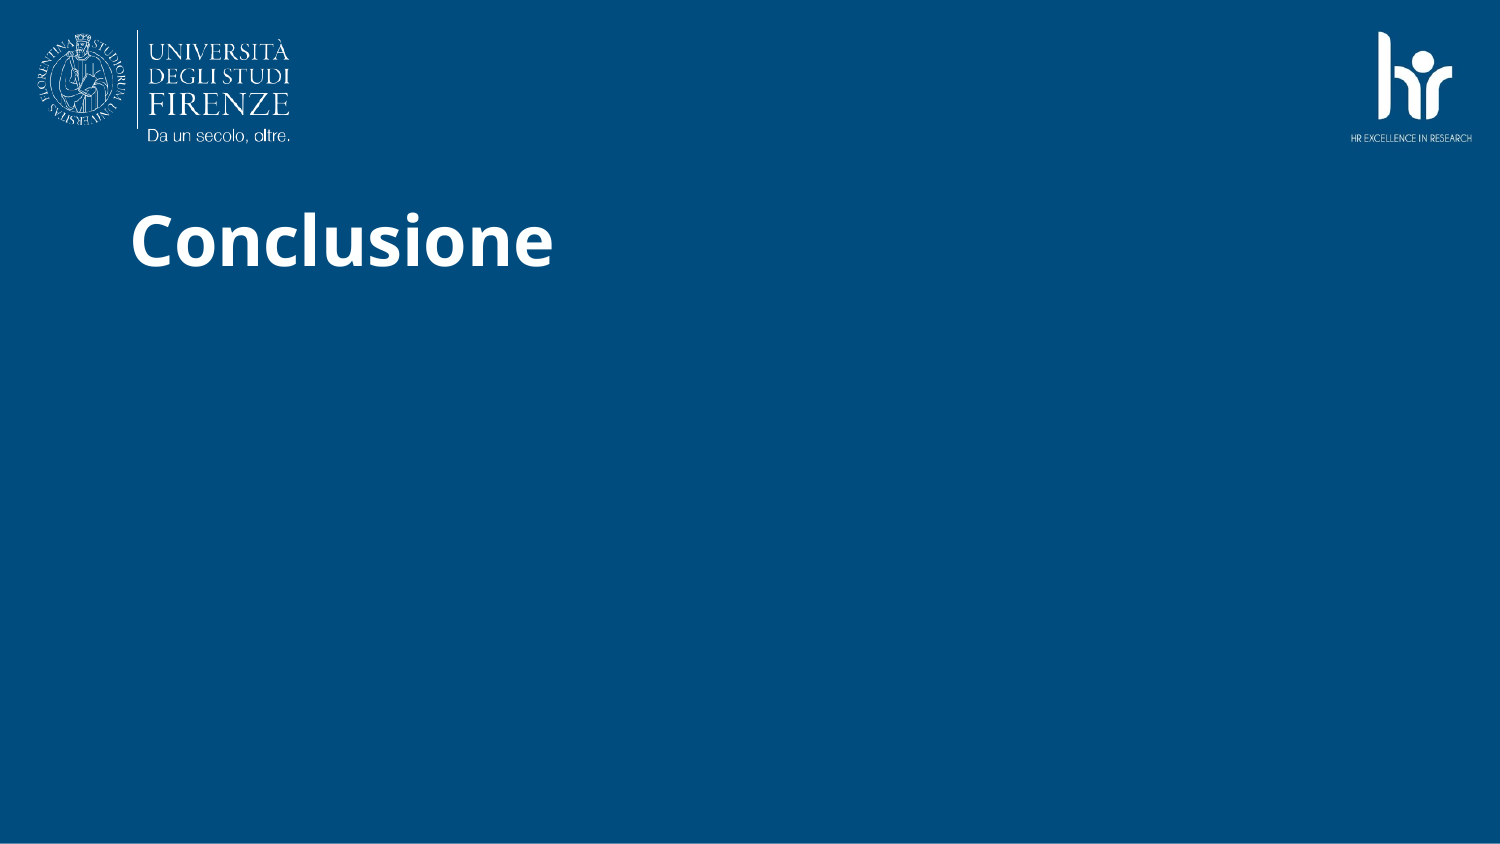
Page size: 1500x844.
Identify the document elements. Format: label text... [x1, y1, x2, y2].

picture [1341, 11, 1500, 149]
title Conclusione [114, 198, 1470, 314]
